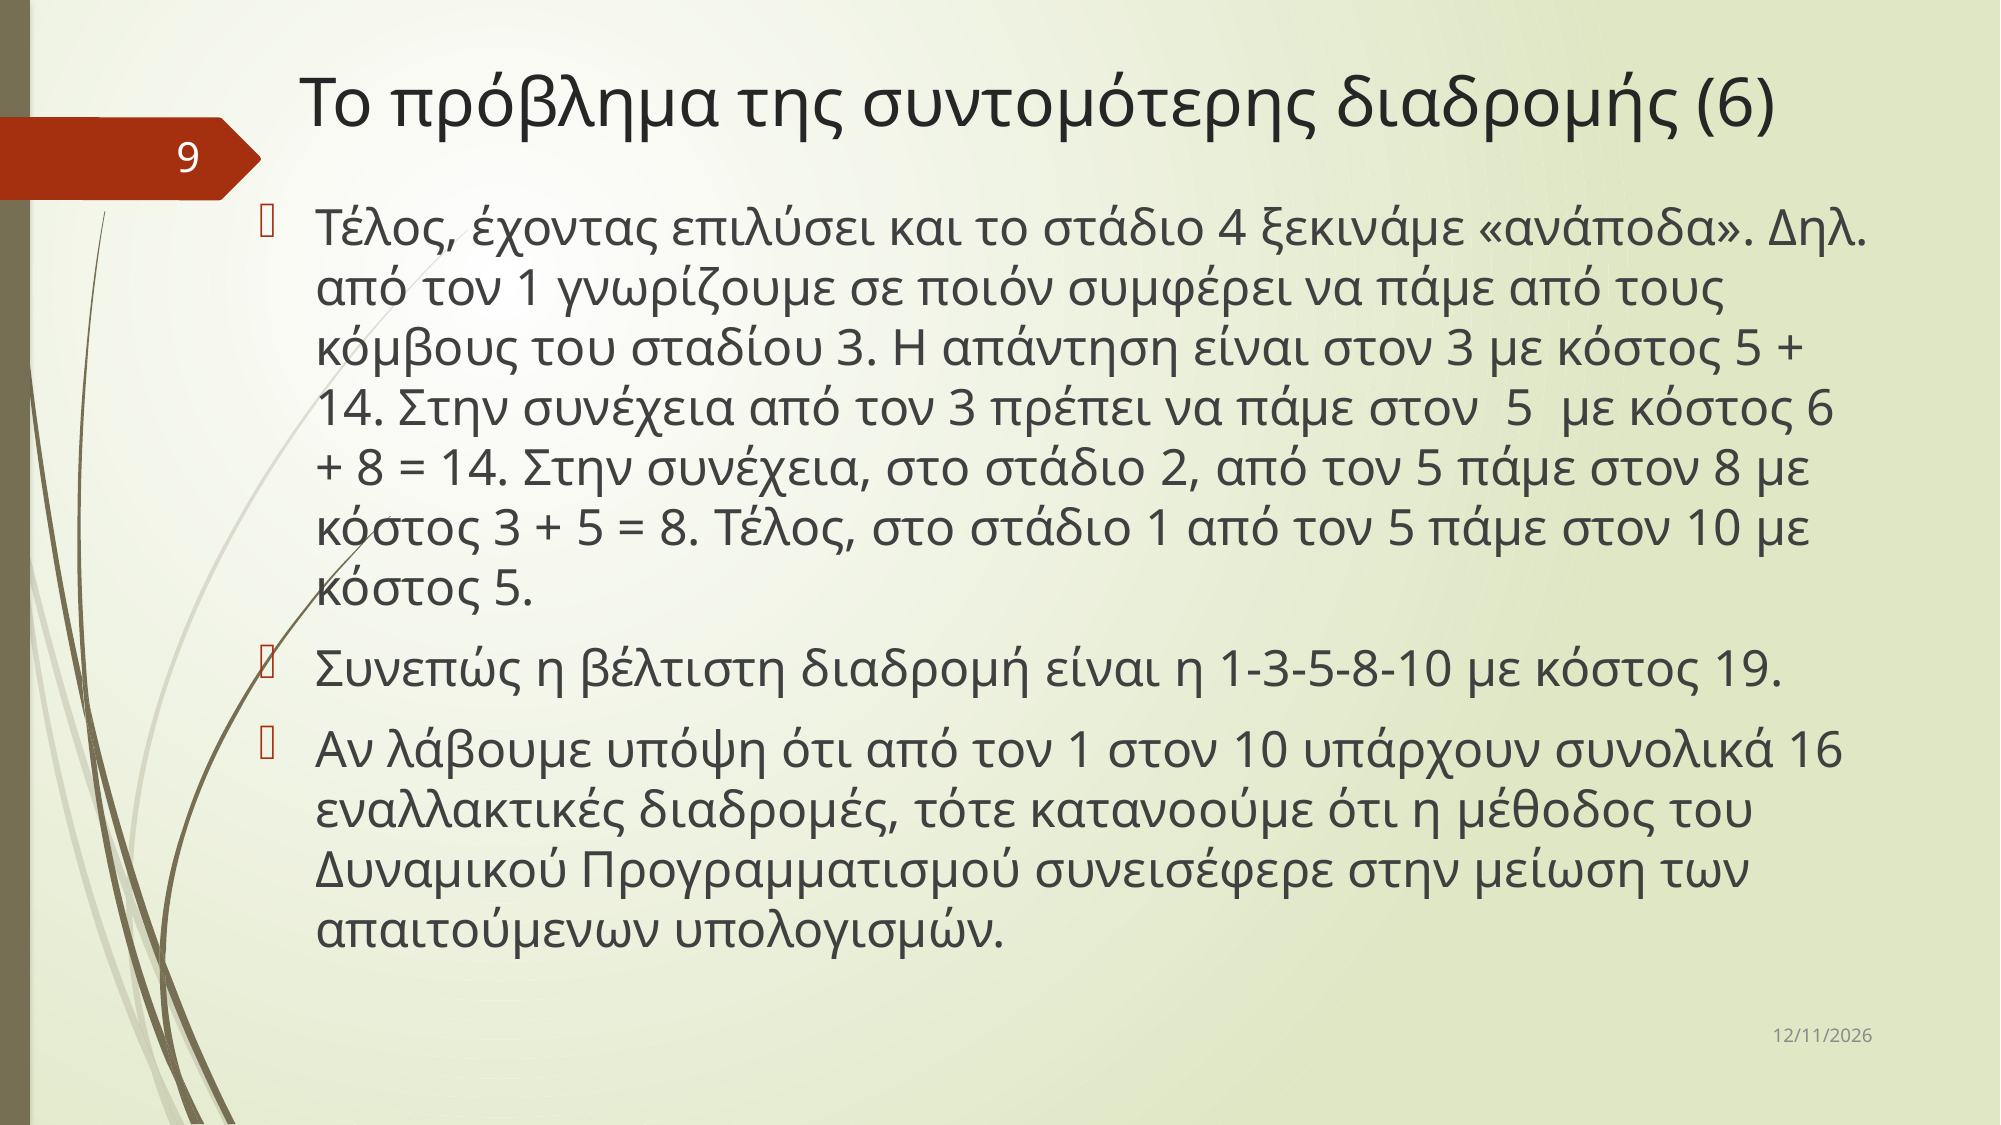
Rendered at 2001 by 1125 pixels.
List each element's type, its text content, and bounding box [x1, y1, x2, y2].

title Το πρόβλημα της συντομότερης διαδρομής (6) [284, 51, 1939, 166]
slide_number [1699, 1005, 1888, 1067]
list Τέλος, έχοντας επιλύσει και το στάδιο 4 ξεκινάμε «ανάποδα». Δηλ. από τον 1 γνωρίζουμε σε ποιόν συμφέρει να πάμε από τους κόμβους του σταδίου 3. Η απάντηση είναι στον 3 με κόστος 5 + 14. Στην συνέχεια από τον 3 πρέπει να πάμε στον 5 με κόστος 6 + 8 = 14. Στην συνέχεια, στο στάδιο 2, από τον 5 πάμε στον 8 με κόστος 3 + 5 = 8. Τέλος, στο στάδιο 1 από τον 5 πάμε στον 10 με κόστος 5. Συνεπώς η βέλτιστη διαδρομή είναι η 1-3-5-8-10 με κόστος 19. Αν λάβουμε υπόψη ότι από τον 1 στον 10 υπάρχουν συνολικά 16 εναλλακτικές διαδρομές, τότε κατανοούμε ότι η μέθοδος του Δυναμικού Προγραμματισμού συνεισέφερε στην μείωση των απαιτούμενων υπολογισμών. [244, 188, 1888, 970]
slide_number 9 [87, 129, 216, 190]
